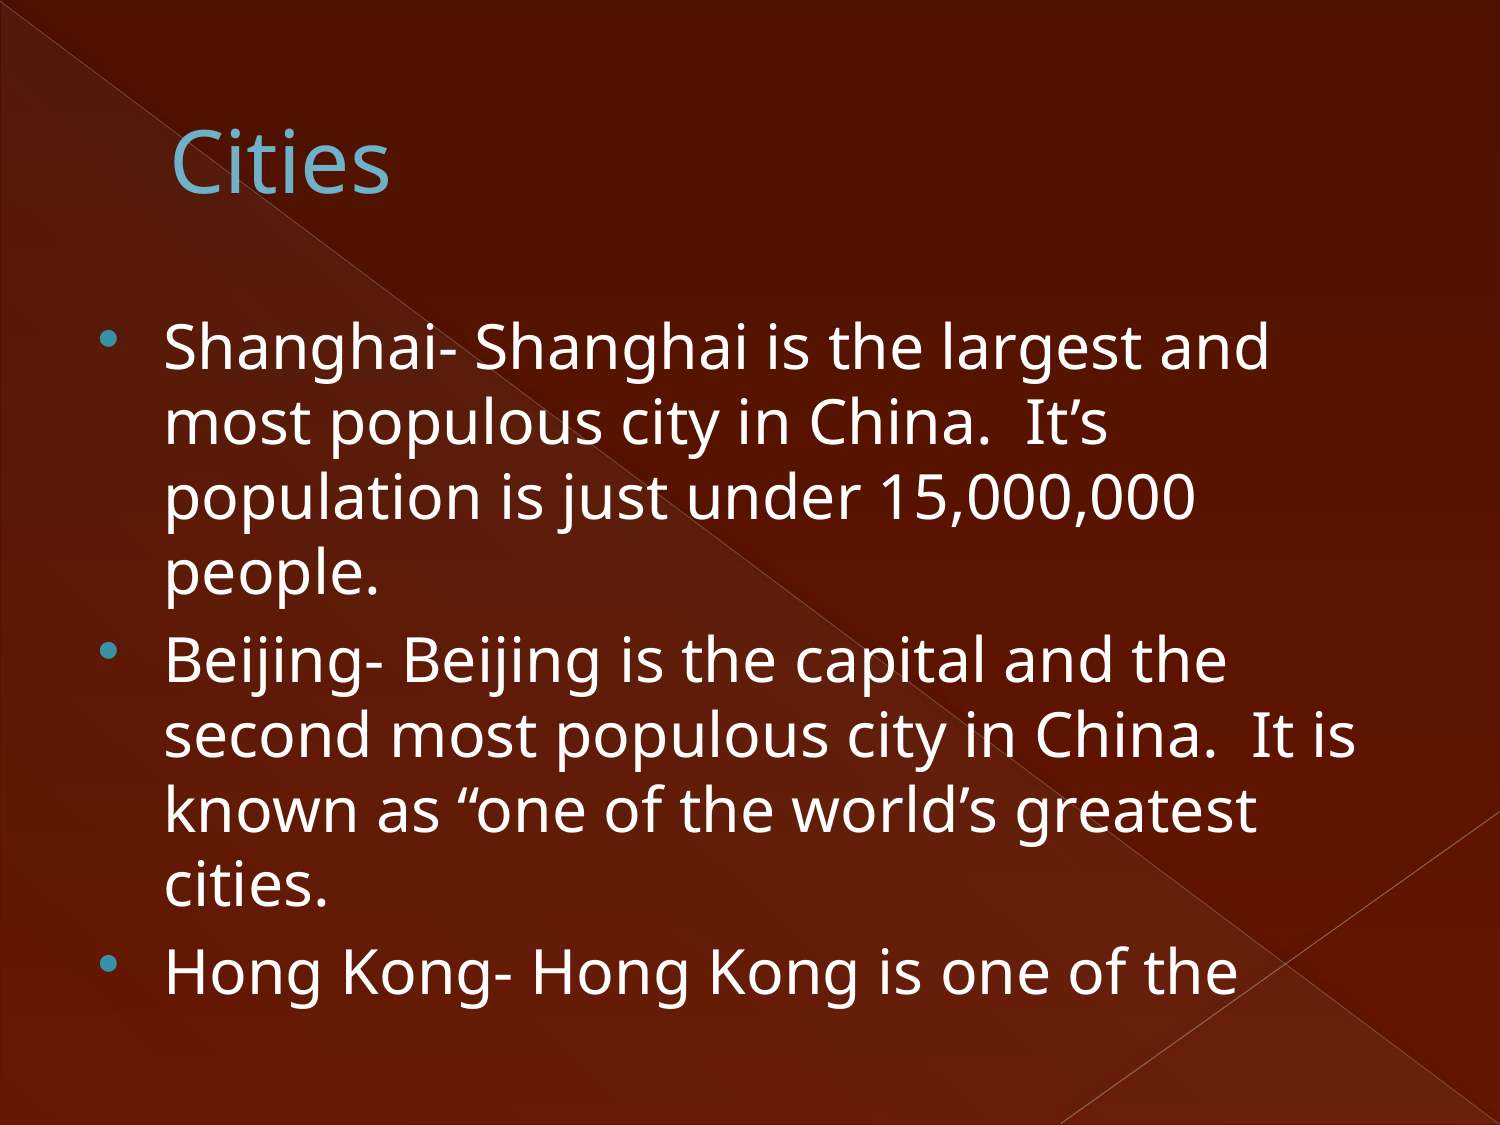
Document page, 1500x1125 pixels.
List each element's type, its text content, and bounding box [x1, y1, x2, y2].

title Cities [75, 43, 1425, 274]
list Shanghai- Shanghai is the largest and most populous city in China. It’s population is just under 15,000,000 people. Beijing- Beijing is the capital and the second most populous city in China. It is known as “one of the world’s greatest cities. Hong Kong- Hong Kong is one of the [75, 299, 1425, 1050]
